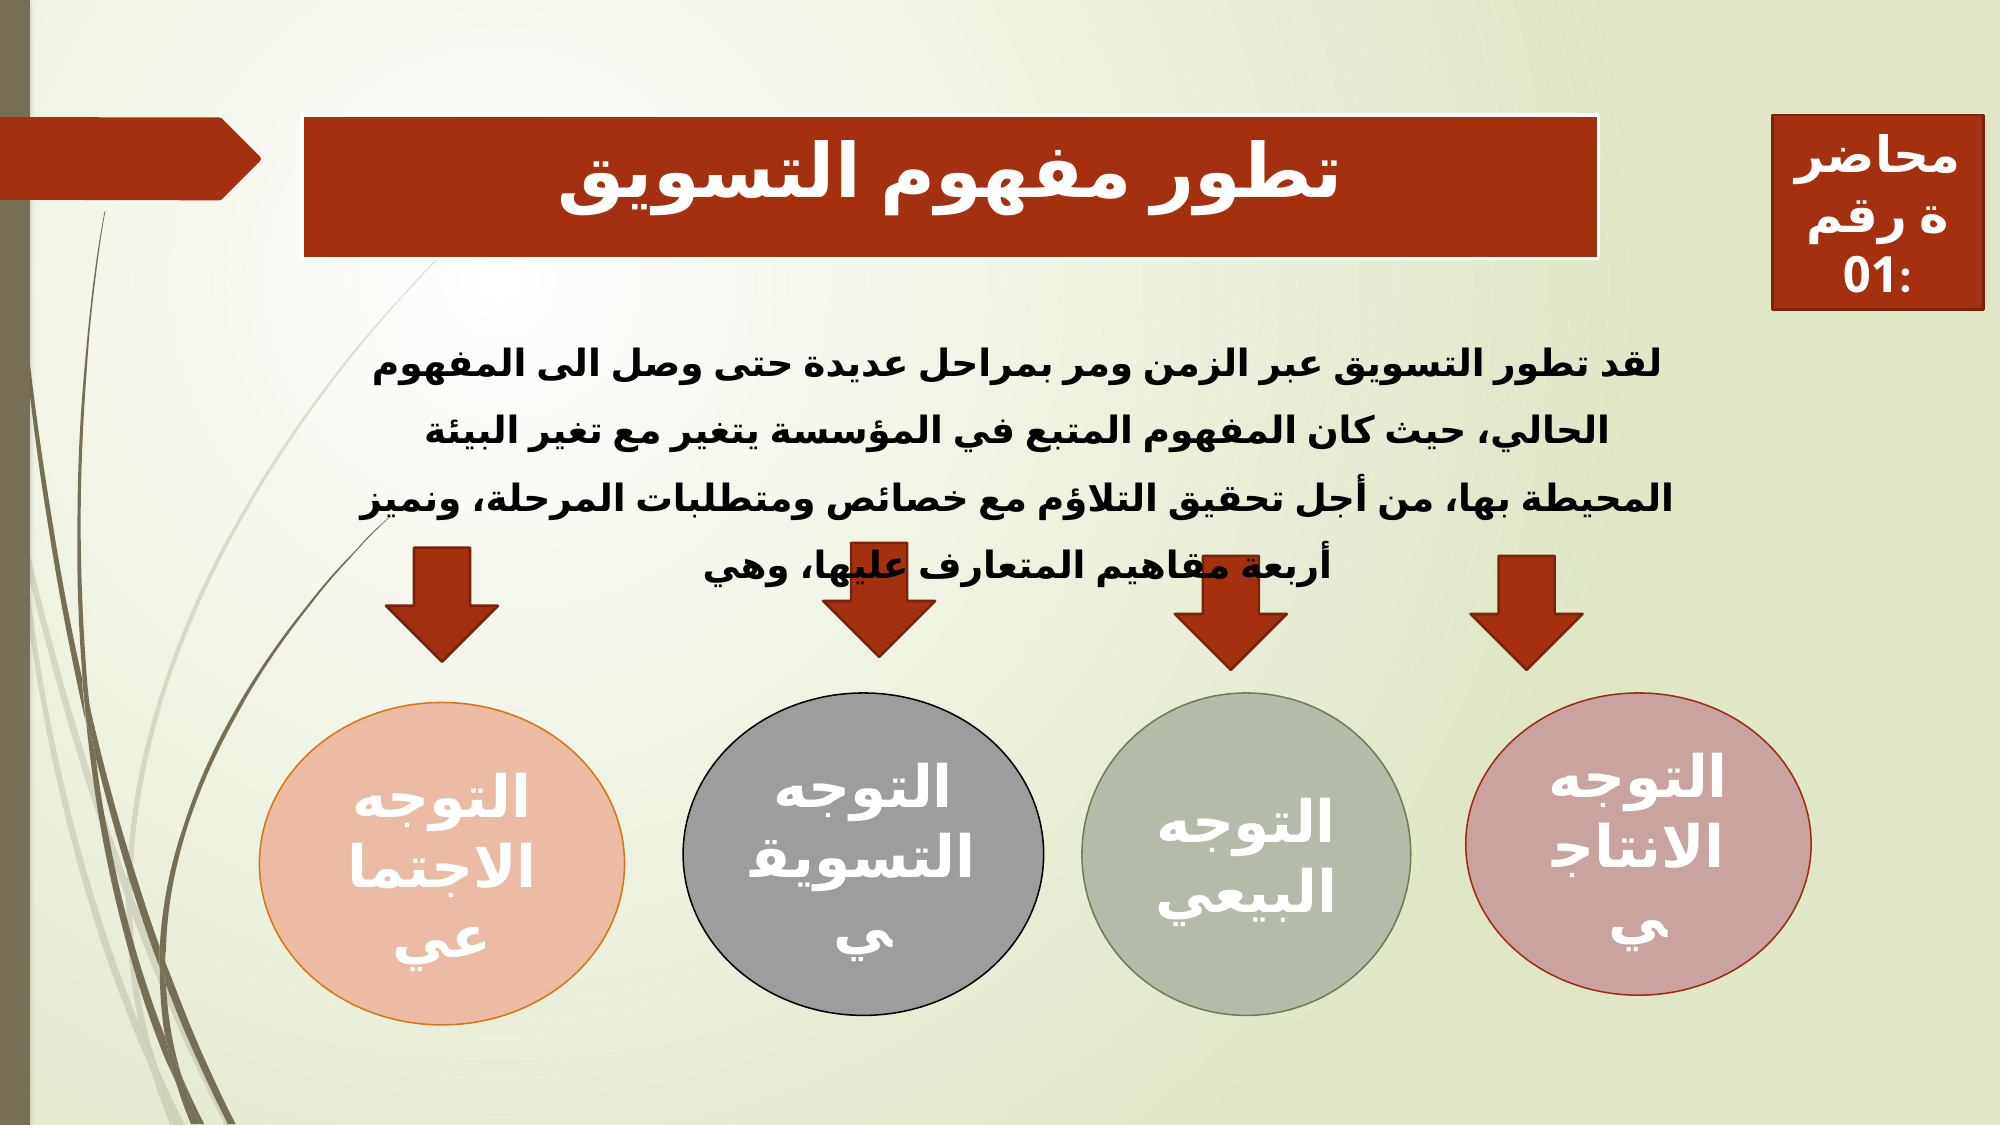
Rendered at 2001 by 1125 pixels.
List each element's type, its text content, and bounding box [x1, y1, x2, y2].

text_box لقد تطور التسويق عبر الزمن ومر بمراحل عديدة حتى وصل الى المفهوم الحالي، حيث كان المفهوم المتبع في المؤسسة يتغير مع تغير البيئة المحيطة بها، من أجل تحقيق التلاؤم مع خصائص ومتطلبات المرحلة، ونميز أربعة مقاهيم المتعارف عليها، وهي [329, 308, 1706, 594]
text_box [1173, 594, 1289, 671]
text_box [384, 594, 500, 663]
text_box التوجه البيعي [1081, 692, 1412, 1017]
text_box التوجه الاجتماعي [258, 701, 626, 1026]
text_box [1469, 594, 1584, 671]
text_box [821, 594, 937, 658]
text_box التوجه الانتاجي [1464, 692, 1812, 996]
title تطور مفهوم التسويق [300, 113, 1600, 260]
text_box محاضرة رقم 01: [1771, 114, 1985, 311]
text_box التوجه التسويقي [682, 692, 1045, 1017]
